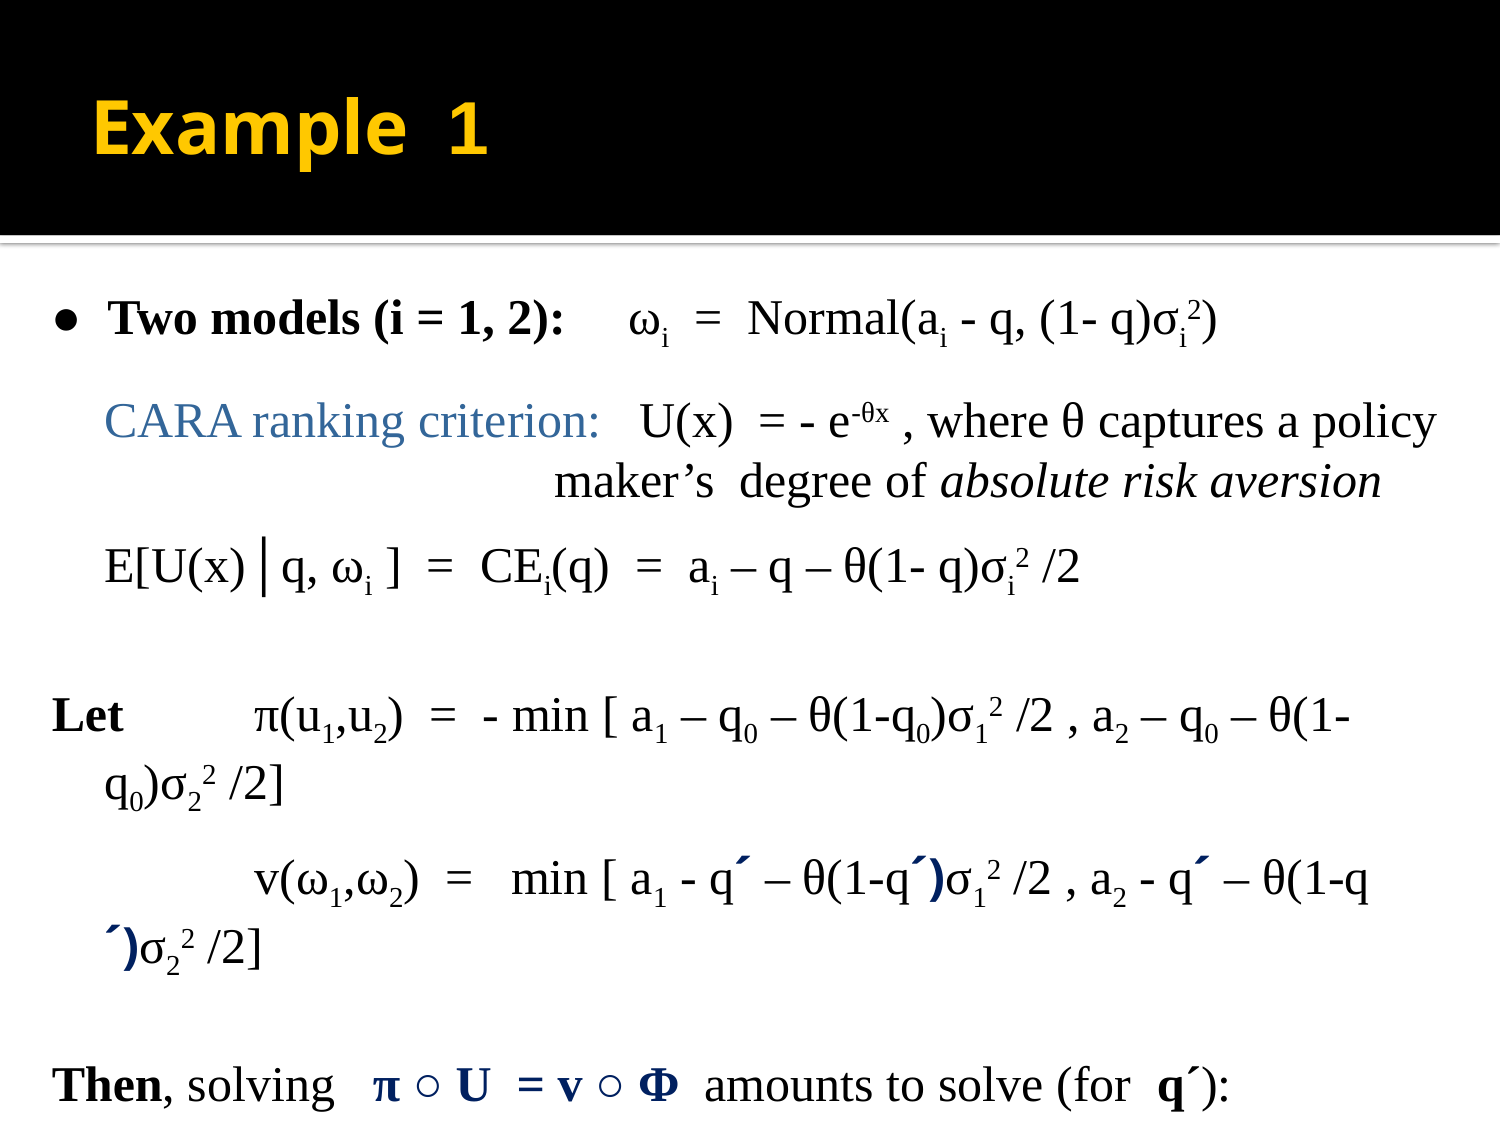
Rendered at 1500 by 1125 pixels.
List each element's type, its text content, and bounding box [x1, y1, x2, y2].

list ● Two models (i = 1, 2): ωi = Normal(ai - q, (1- q)σi2) CARA ranking criterion: U(x) = - e-θx , where θ captures a policy maker’s degree of absolute risk aversion E[U(x)│q, ωi ] = CEi(q) = ai – q – θ(1- q)σi2 /2 Let π(u1,u2) = - min [ a1 – q0 – θ(1-q0)σ12 /2 , a2 – q0 – θ(1-q0)σ22 /2] v(ω1,ω2) = min [ a1 - q´ – θ(1-q´)σ12 /2 , a2 - q´ – θ(1-q´)σ22 /2] Then, solving π ○ U = v ○ Φ amounts to solve (for q´): min [ a1 – q´ – θ (1-q´)σ12 /2 , a2 – q´ – θ(1-q´)σ22 /2] = - min [a1 – q0 – θ (1-qo)σ12 /2 , a2 – q0 – θ(1-q0)σ22 /2] [23, 269, 1500, 1091]
title Example 1 [75, 25, 1425, 223]
